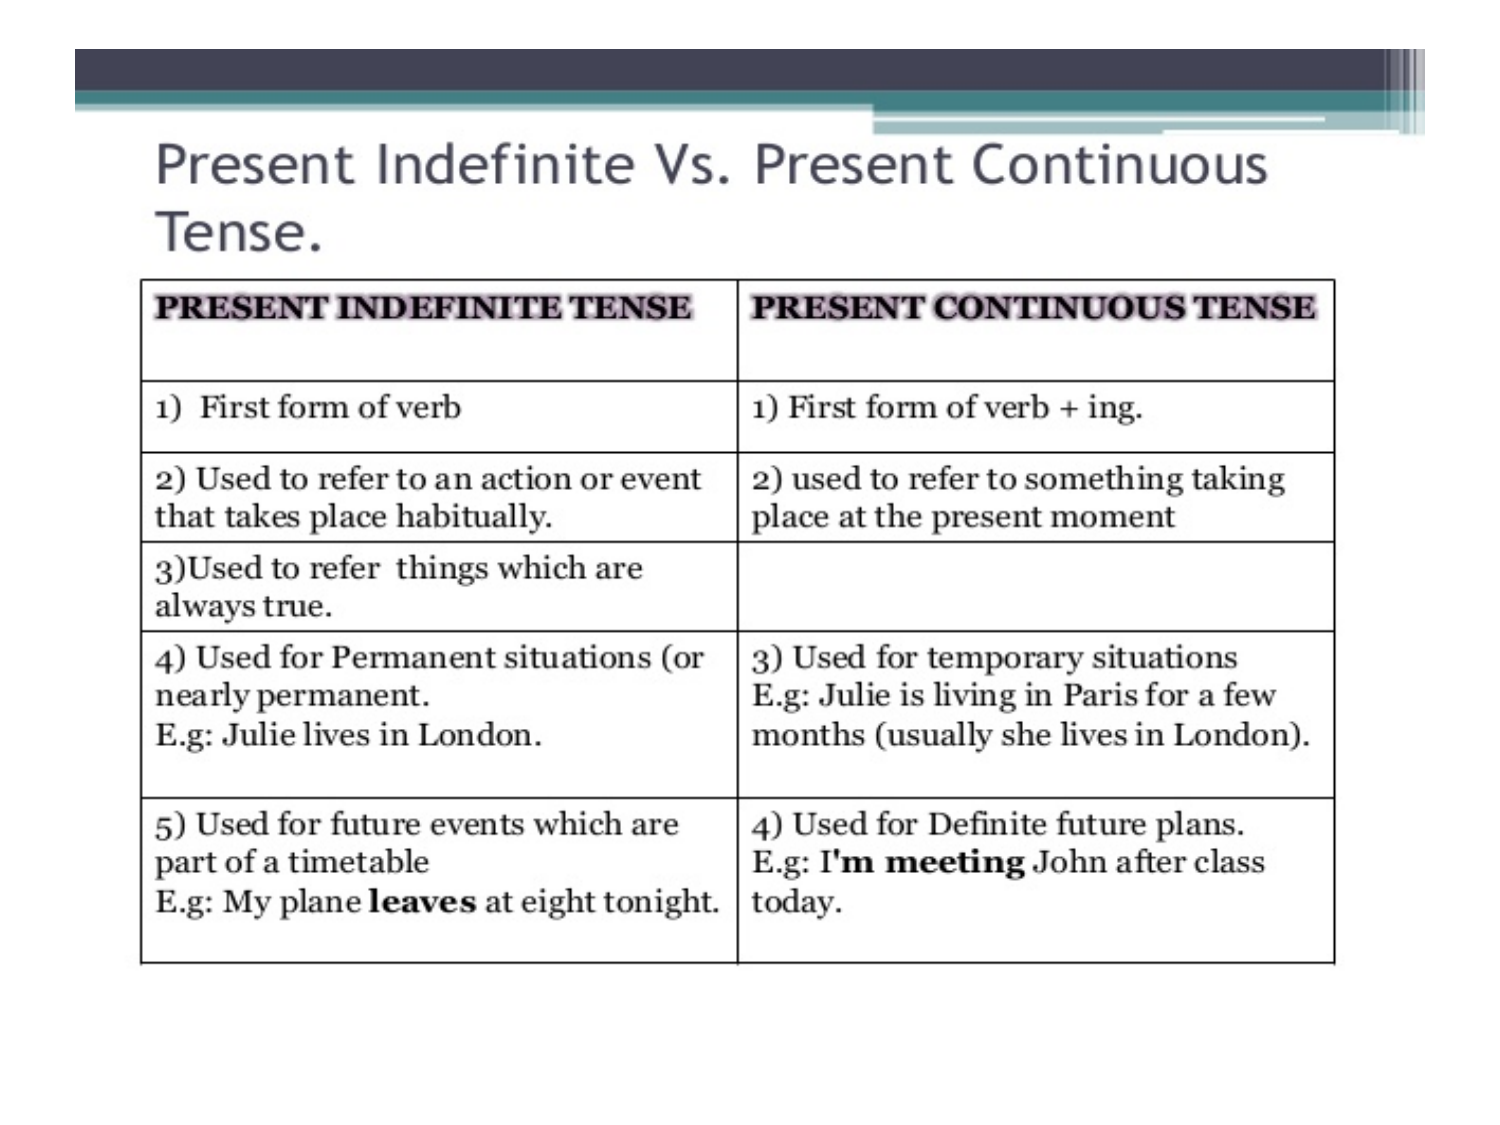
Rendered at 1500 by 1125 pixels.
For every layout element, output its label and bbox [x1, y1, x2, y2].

picture [74, 49, 1426, 1001]
